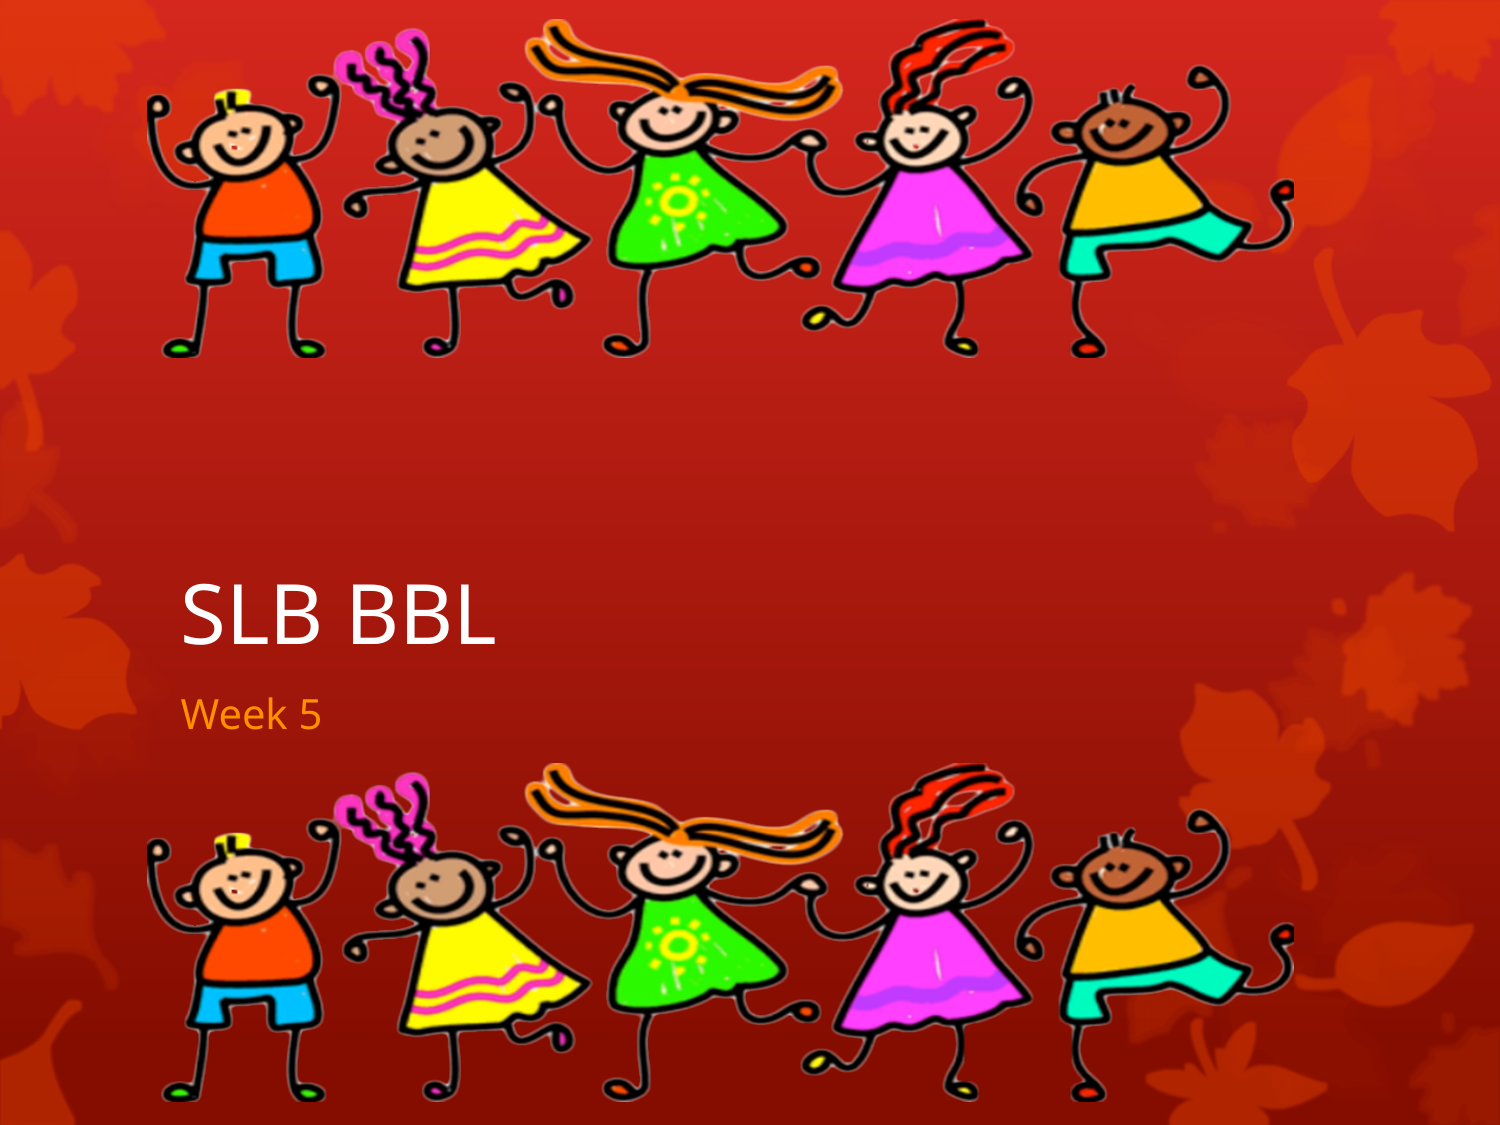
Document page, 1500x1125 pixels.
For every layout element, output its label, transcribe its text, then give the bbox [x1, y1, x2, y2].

subtitle Week 5 [165, 680, 1334, 811]
picture [147, 18, 1295, 358]
picture [147, 762, 1295, 1102]
title SLB BBL [165, 420, 1334, 669]
